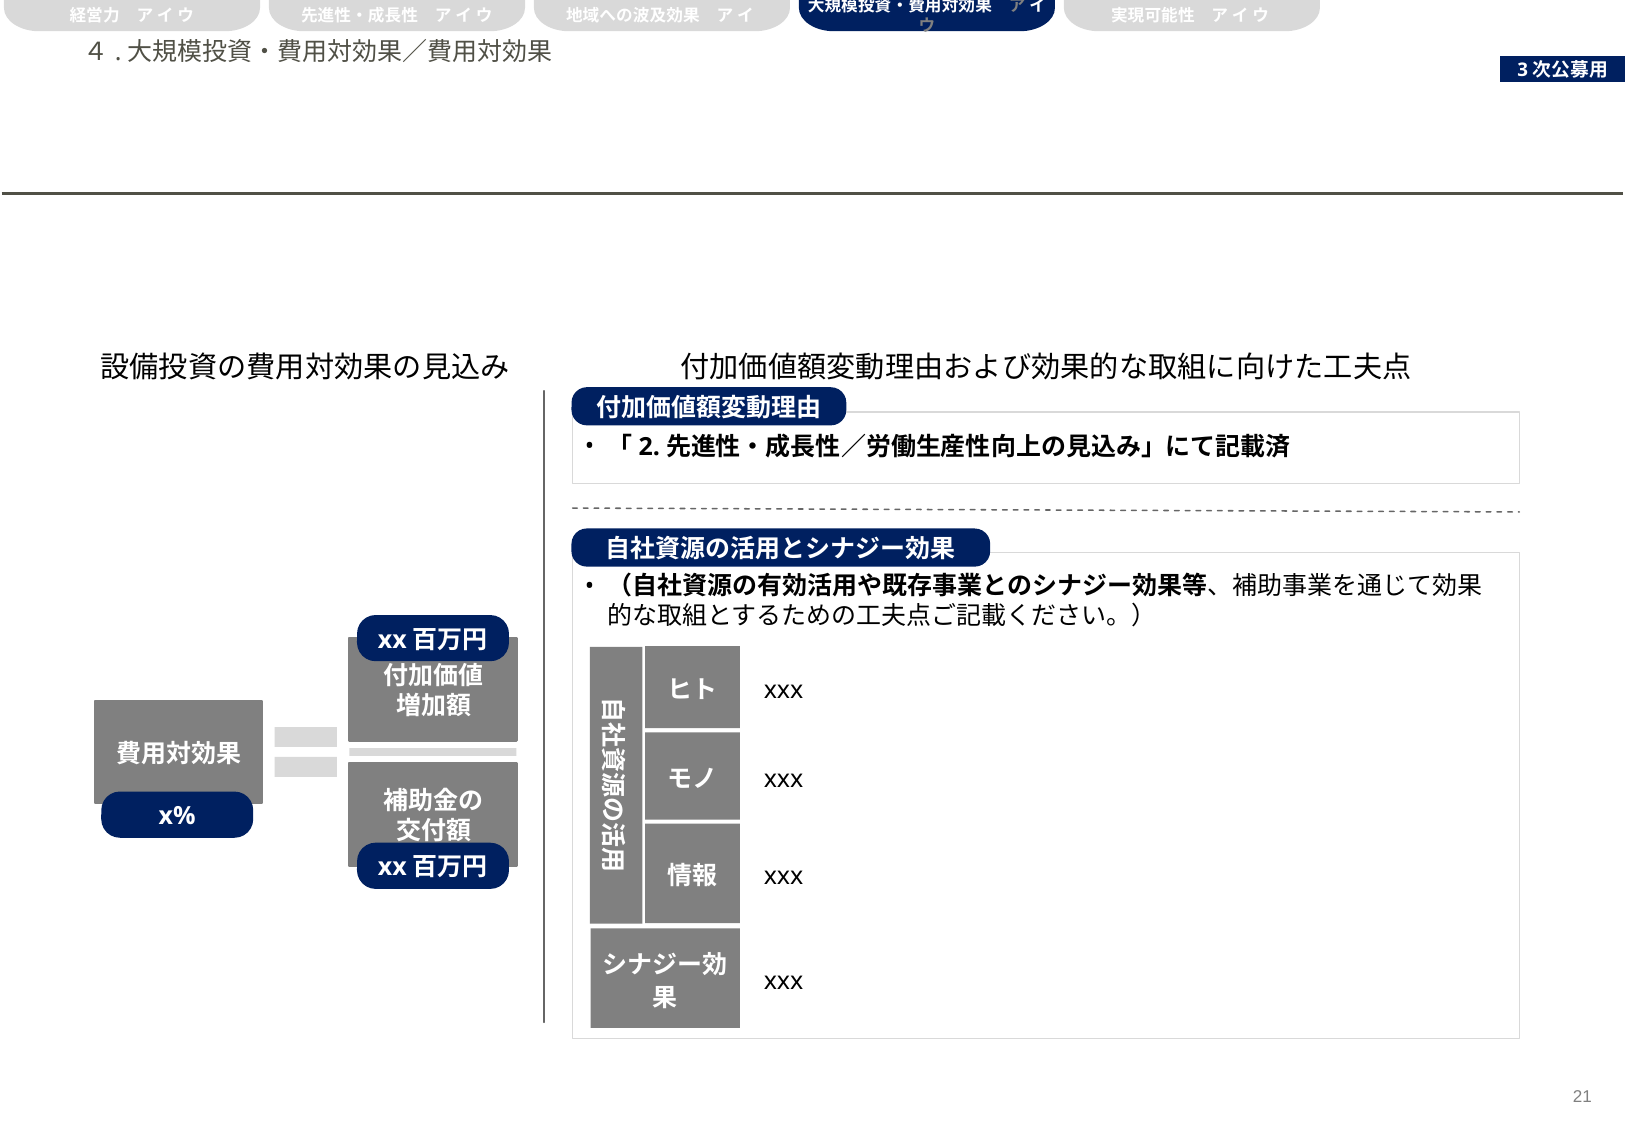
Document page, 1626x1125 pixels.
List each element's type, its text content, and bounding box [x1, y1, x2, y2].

text_box （自社資源の有効活用や既存事業とのシナジー効果等、補助事業を通じて効果的な取組とするための工夫点ご記載ください。） [572, 552, 1520, 1039]
text_box 情報 [645, 823, 740, 924]
text_box シナジー効果 [590, 928, 740, 1028]
text_box 大規模投資・費用対効果 ア イ ウ [798, 0, 1056, 33]
text_box 費用対効果 [94, 700, 263, 804]
text_box 「2.先進性・成長性／労働生産性向上の見込み」にて記載済 [572, 411, 1520, 485]
text_box [349, 747, 517, 757]
text_box 付加価値 増加額 [349, 637, 517, 741]
text_box xx百万円 [356, 842, 509, 889]
text_box 地域への波及効果 ア イ [533, 0, 791, 33]
text_box モノ [645, 732, 740, 820]
text_box xxx [757, 646, 1509, 729]
text_box 付加価値額変動理由 [571, 387, 847, 426]
text_box [274, 726, 338, 748]
text_box 経営力 ア イ ウ [3, 0, 261, 33]
text_box xx百万円 [356, 615, 509, 662]
text_box x% [101, 791, 254, 838]
text_box ヒト [645, 646, 740, 729]
text_box 付加価値額変動理由および効果的な取組に向けた工夫点 [572, 343, 1520, 388]
text_box xxx [757, 823, 1509, 924]
text_box 補助金の 交付額 [349, 763, 517, 867]
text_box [572, 507, 1520, 513]
text_box xxx [757, 732, 1509, 820]
text_box 自社資源の活用とシナジー効果 [571, 528, 991, 567]
text_box [274, 756, 338, 778]
text_box xxx [757, 928, 1509, 1028]
text_box 実現可能性 ア イ ウ [1062, 0, 1321, 33]
text_box 自社資源の活用 [589, 646, 643, 924]
text_box 設備投資の費用対効果の見込み [61, 343, 549, 388]
text_box 先進性・成長性 ア イ ウ [268, 0, 526, 33]
title ４.大規模投資・費用対効果／費用対効果 [83, 39, 1542, 67]
